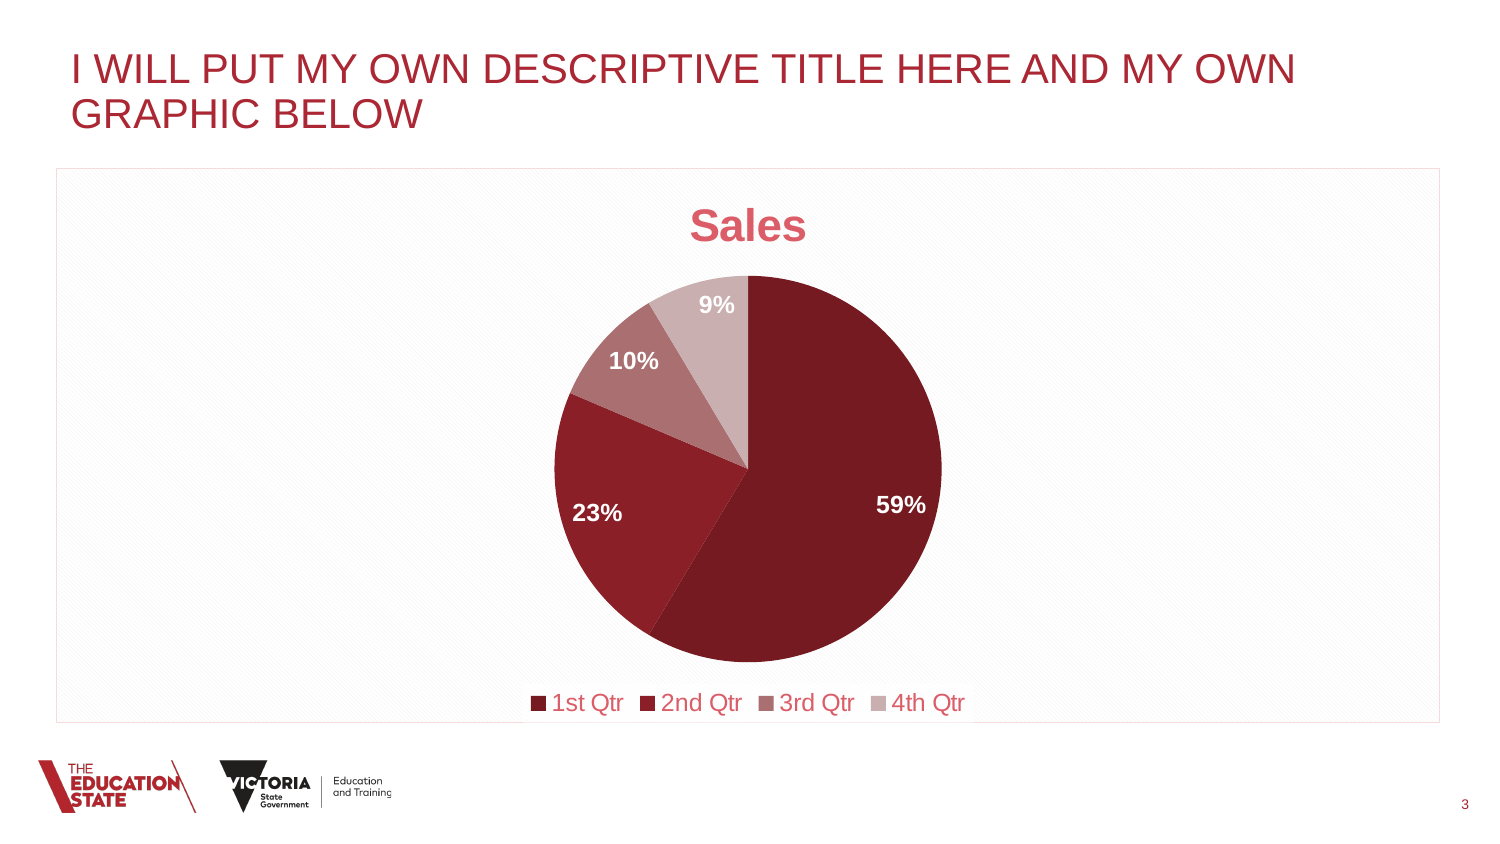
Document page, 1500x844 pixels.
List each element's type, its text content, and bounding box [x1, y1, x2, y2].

chart [55, 167, 1441, 724]
list I WILL PUT MY OWN DESCRIPTIVE TITLE HERE AND MY OWN GRAPHIC BELOW [55, 40, 1441, 159]
